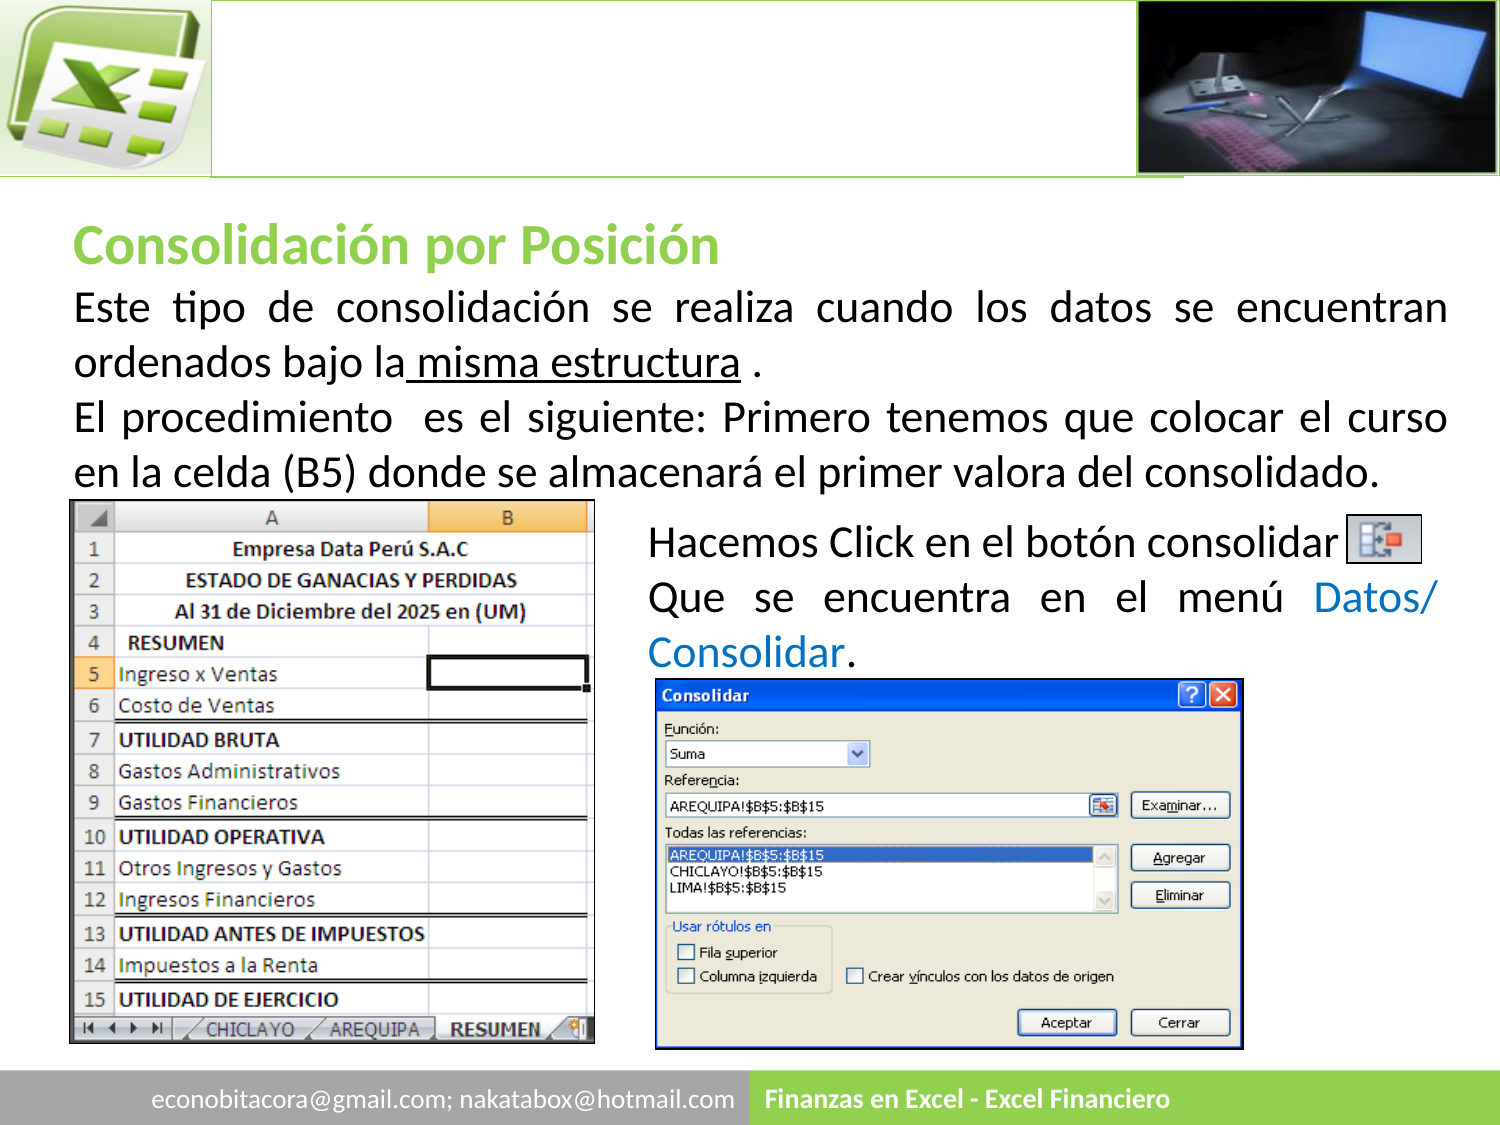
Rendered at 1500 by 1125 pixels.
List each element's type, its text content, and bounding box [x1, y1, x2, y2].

picture [70, 500, 594, 1044]
text_box econobitacora@gmail.com; nakatabox@hotmail.com [0, 1070, 749, 1125]
picture [655, 679, 1243, 1049]
picture [1347, 515, 1421, 563]
text_box Consolidación por Posición Este tipo de consolidación se realiza cuando los datos se encuentran ordenados bajo la misma estructura . El procedimiento es el siguiente: Primero tenemos que colocar el curso en la celda (B5) donde se almacenará el primer valora del consolidado. [58, 199, 1465, 1043]
text_box [212, 0, 1134, 178]
picture [0, 0, 212, 177]
picture [1136, 0, 1500, 177]
text_box Hacemos Click en el botón consolidar Que se encuentra en el menú Datos/ Consolidar. [632, 503, 1454, 1043]
text_box Finanzas en Excel - Excel Financiero [749, 1070, 1500, 1125]
